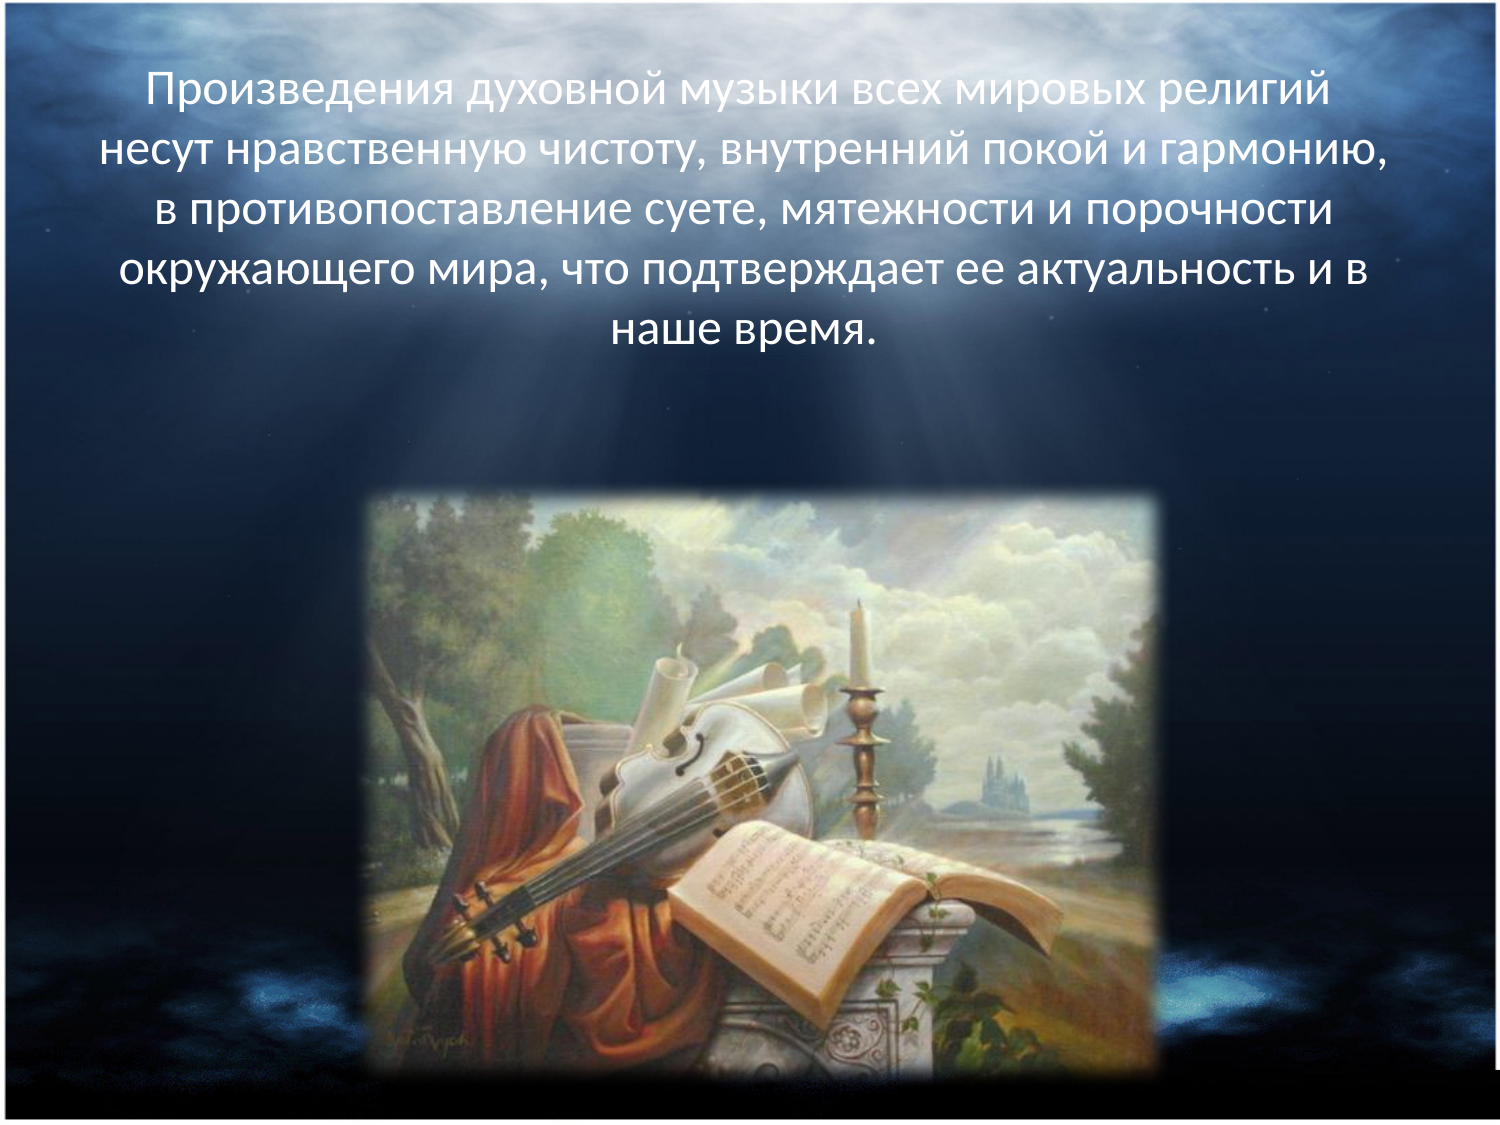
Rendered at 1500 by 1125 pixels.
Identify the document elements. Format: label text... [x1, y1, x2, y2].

text_box Произведения духовной музыки всех мировых религий несут нравственную чистоту, внутренний покой и гармонию, в противопоставление суете, мятежности и порочности окружающего мира, что подтверждает ее актуальность и в наше время. [70, 46, 1418, 362]
picture [0, 0, 1500, 1125]
